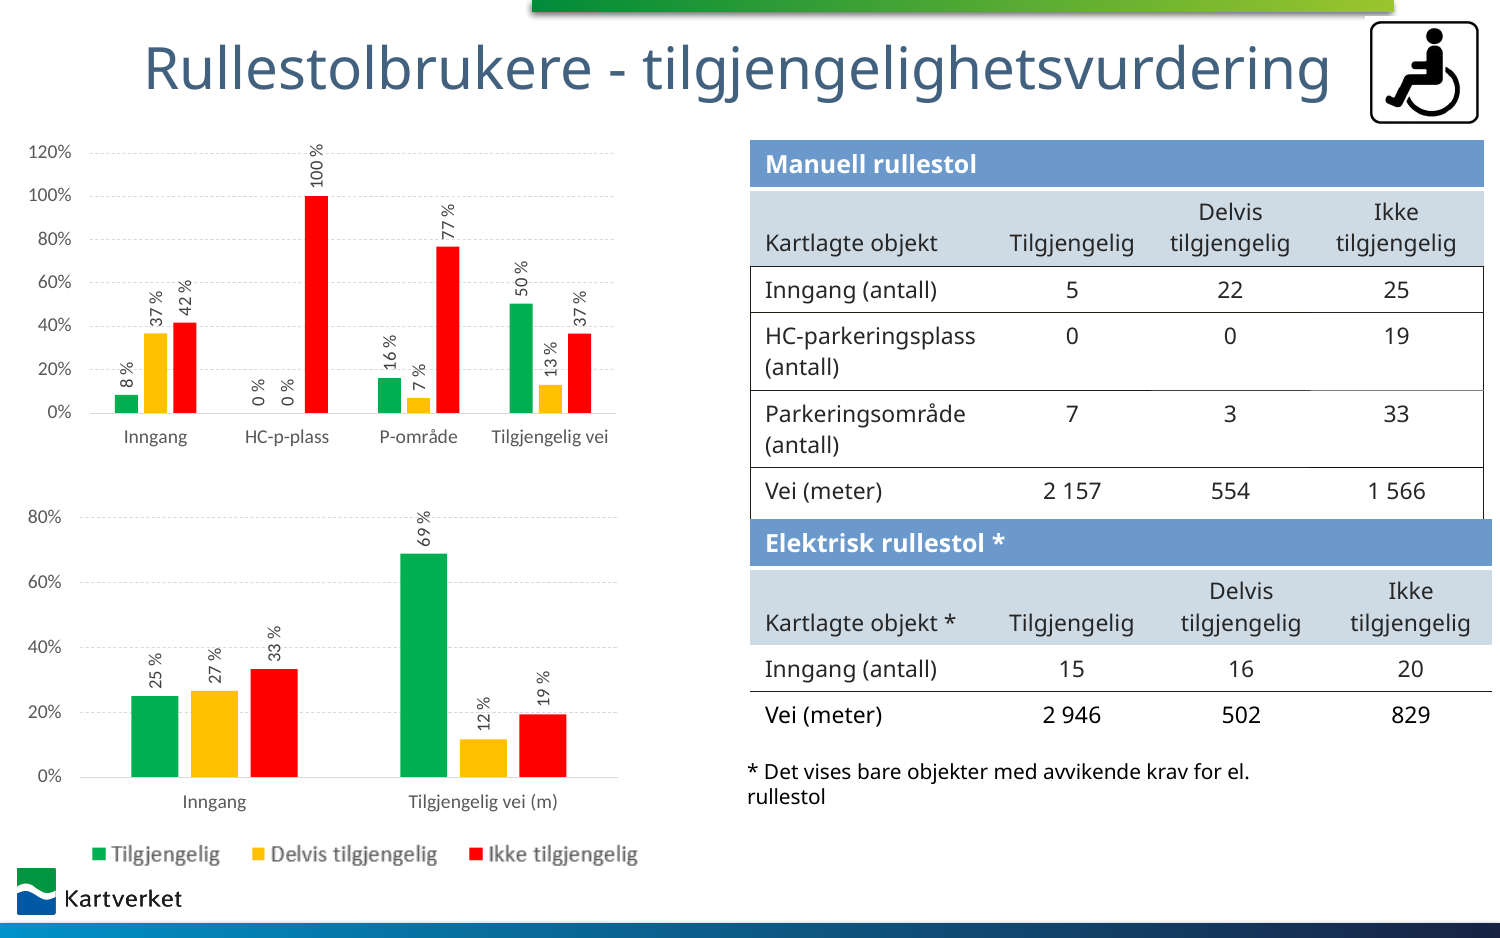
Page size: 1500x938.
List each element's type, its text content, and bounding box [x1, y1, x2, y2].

table_cell 0 [994, 313, 1151, 390]
table_cell HC-parkeringsplass (antall) [751, 313, 994, 390]
table_cell 3 [1151, 391, 1310, 467]
table_cell Parkeringsområde (antall) [751, 391, 994, 467]
table_header Elektrisk rullestol * [750, 519, 1492, 566]
table_cell Ikke tilgjengelig [1330, 570, 1492, 645]
table_cell 5 [994, 267, 1151, 312]
picture [20, 499, 630, 822]
table_cell 2 946 [991, 692, 1153, 738]
table_cell Vei (meter) [750, 692, 991, 738]
table_cell Kartlagte objekt * [750, 570, 991, 645]
table_cell 554 [1151, 468, 1310, 519]
picture [1365, 16, 1484, 129]
table_cell 0 [1151, 313, 1310, 390]
text_box * Det vises bare objekter med avvikende krav for el. rullestol [732, 751, 1317, 816]
table_cell Tilgjengelig [994, 191, 1151, 266]
table_cell 22 [1151, 267, 1310, 312]
table_cell 1 566 [1310, 468, 1483, 519]
table_header Manuell rullestol [750, 140, 1484, 187]
table_cell 25 [1310, 267, 1483, 312]
table_cell 19 [1310, 313, 1483, 390]
table_cell Tilgjengelig [991, 570, 1153, 645]
picture [86, 838, 643, 870]
table_cell Vei (meter) [751, 468, 994, 519]
table_cell 33 [1310, 391, 1483, 467]
table_cell Delvis tilgjengelig [1151, 191, 1310, 266]
table_cell 20 [1330, 645, 1492, 691]
table_cell 7 [994, 391, 1151, 467]
table_cell Kartlagte objekt [750, 191, 994, 266]
table_cell 829 [1330, 692, 1492, 738]
table_cell Inngang (antall) [751, 267, 994, 312]
text_box Rullestolbrukere - tilgjengelighetsvurdering [39, 12, 1348, 109]
table_cell 15 [991, 645, 1153, 691]
table_cell 16 [1153, 645, 1330, 691]
table_cell 502 [1153, 692, 1330, 738]
table_cell Ikke tilgjengelig [1310, 191, 1484, 266]
table_cell Delvis tilgjengelig [1153, 570, 1330, 645]
picture [20, 135, 629, 457]
table_cell 2 157 [994, 468, 1151, 519]
table_cell Inngang (antall) [750, 645, 991, 691]
